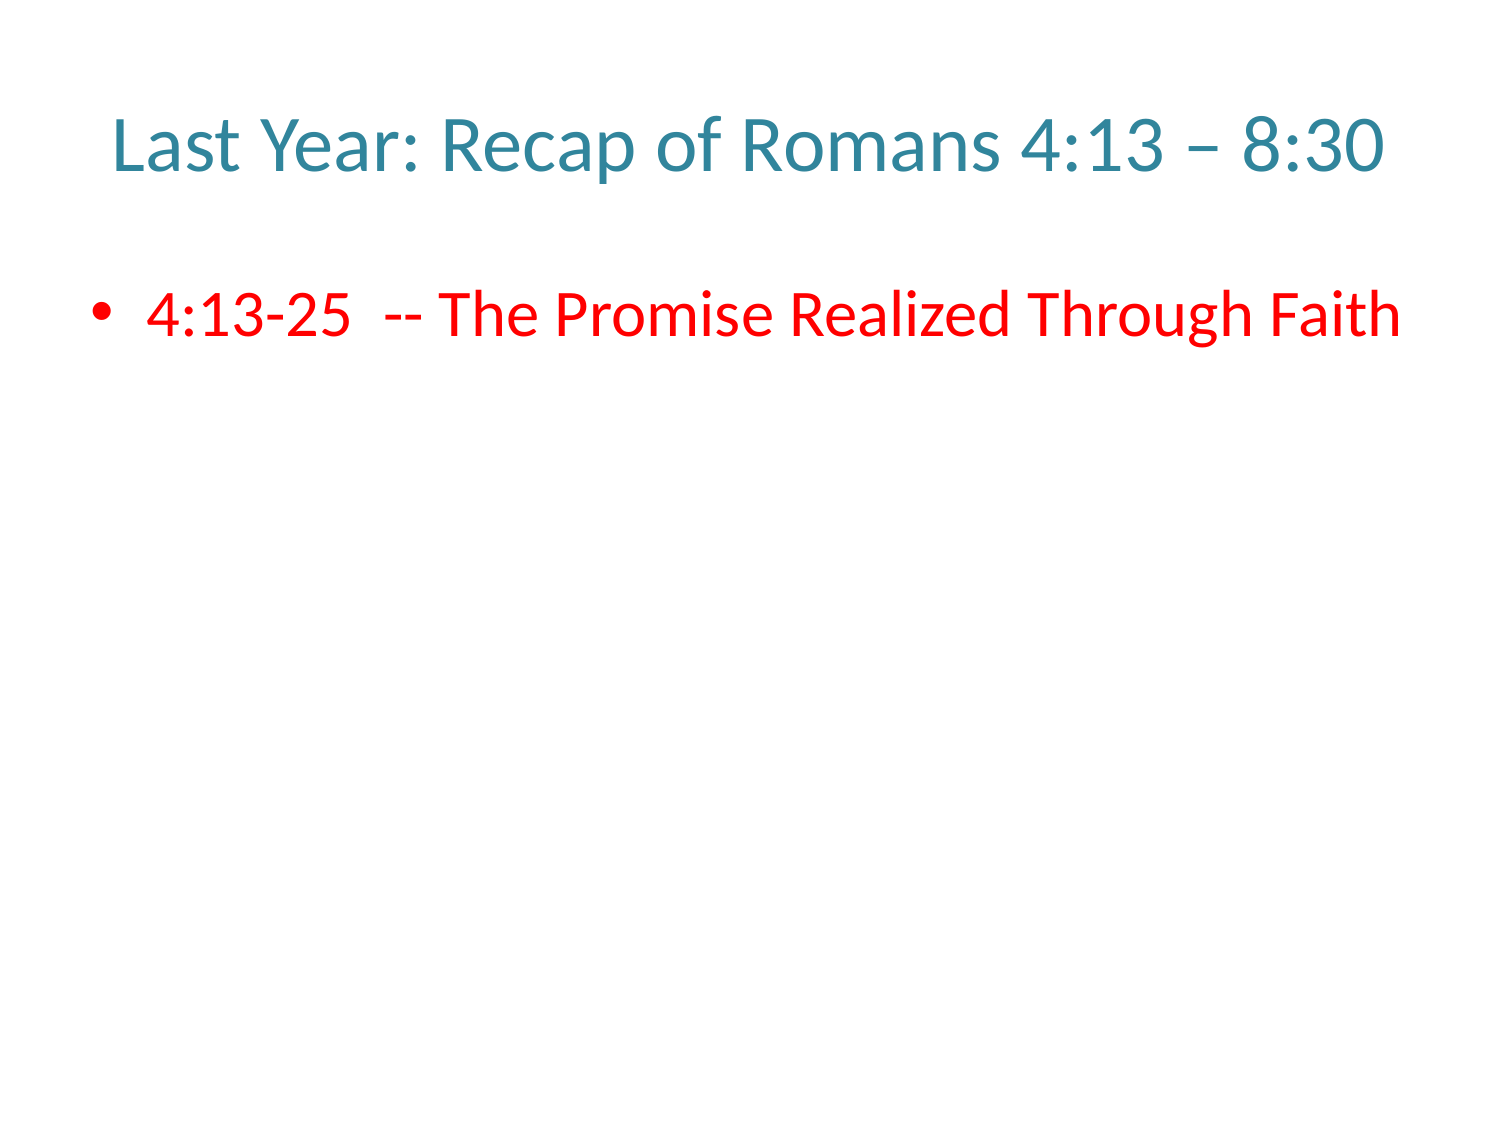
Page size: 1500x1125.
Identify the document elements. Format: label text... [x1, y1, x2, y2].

list 4:13-25 -- The Promise Realized Through Faith [75, 262, 1425, 1005]
title Last Year: Recap of Romans 4:13 – 8:30 [75, 45, 1425, 233]
